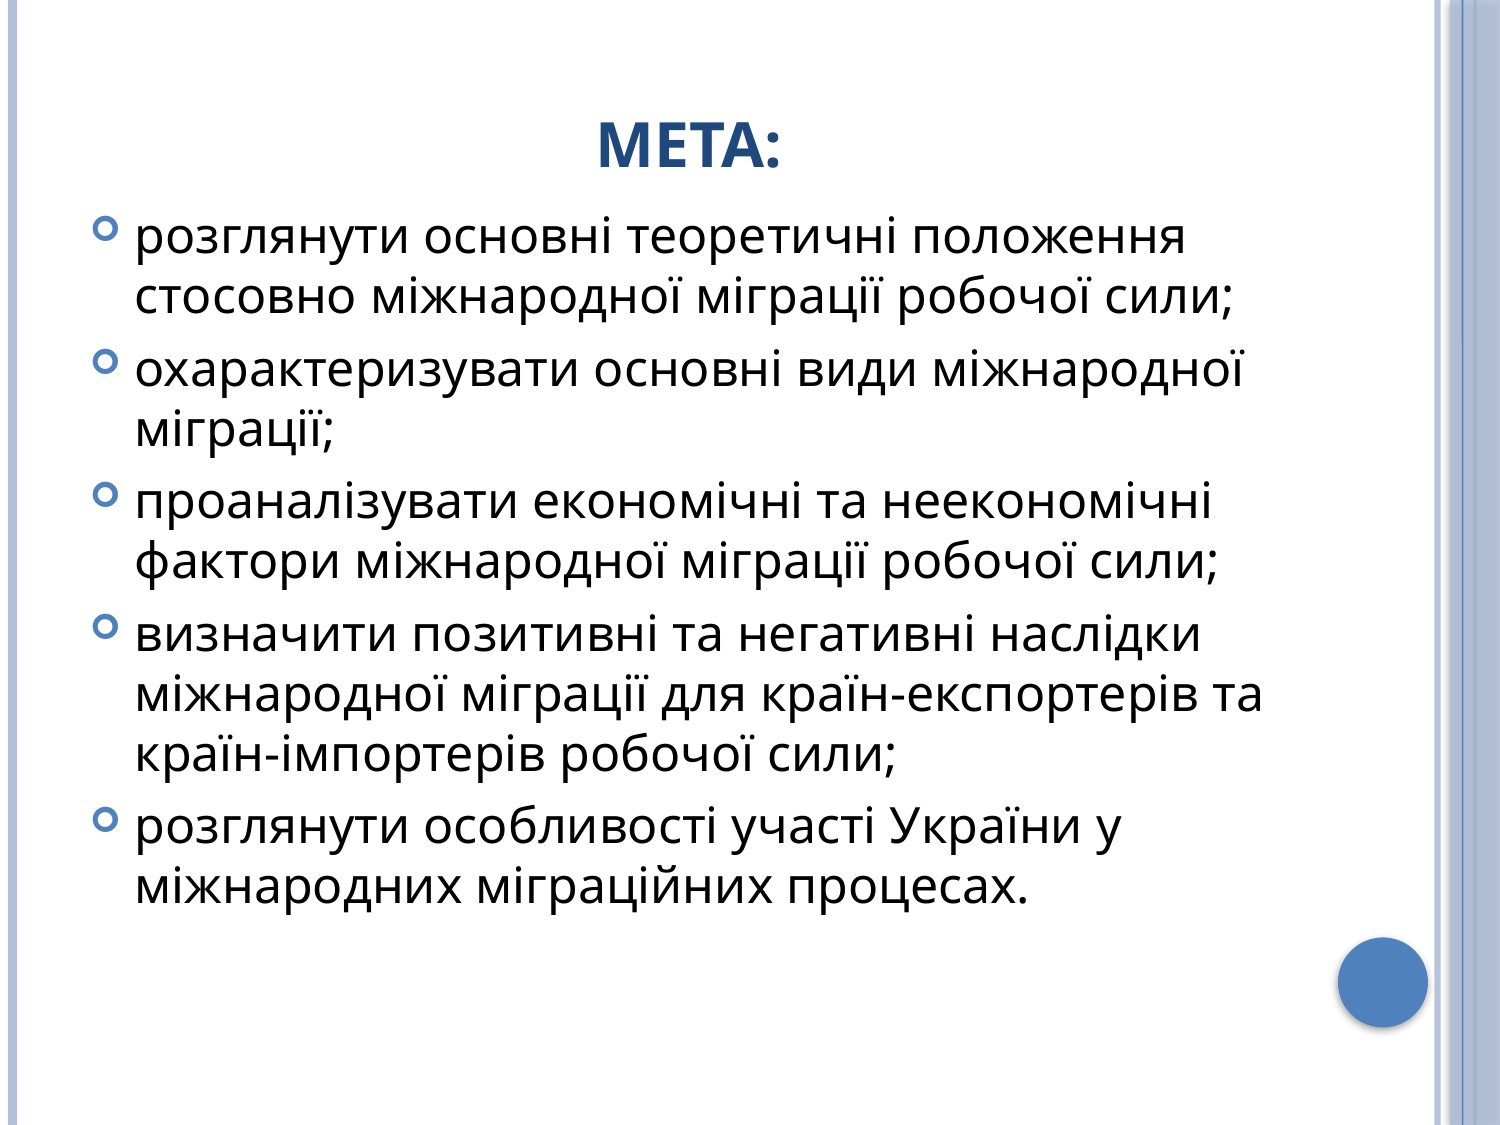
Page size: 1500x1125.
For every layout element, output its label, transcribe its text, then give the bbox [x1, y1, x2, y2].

list розглянути основні теоретичні положення стосовно міжнародної міграції робочої сили; охарактеризувати основні види міжнародної міграції; проаналізувати економічні та неекономічні фактори міжнародної міграції робочої сили; визначити позитивні та негативні наслідки міжнародної міграції для країн-експортерів та країн-імпортерів робочої сили; розглянути особливості участі України у міжнародних міграційних процесах. [75, 196, 1353, 1062]
title Мета: [76, 0, 1302, 187]
